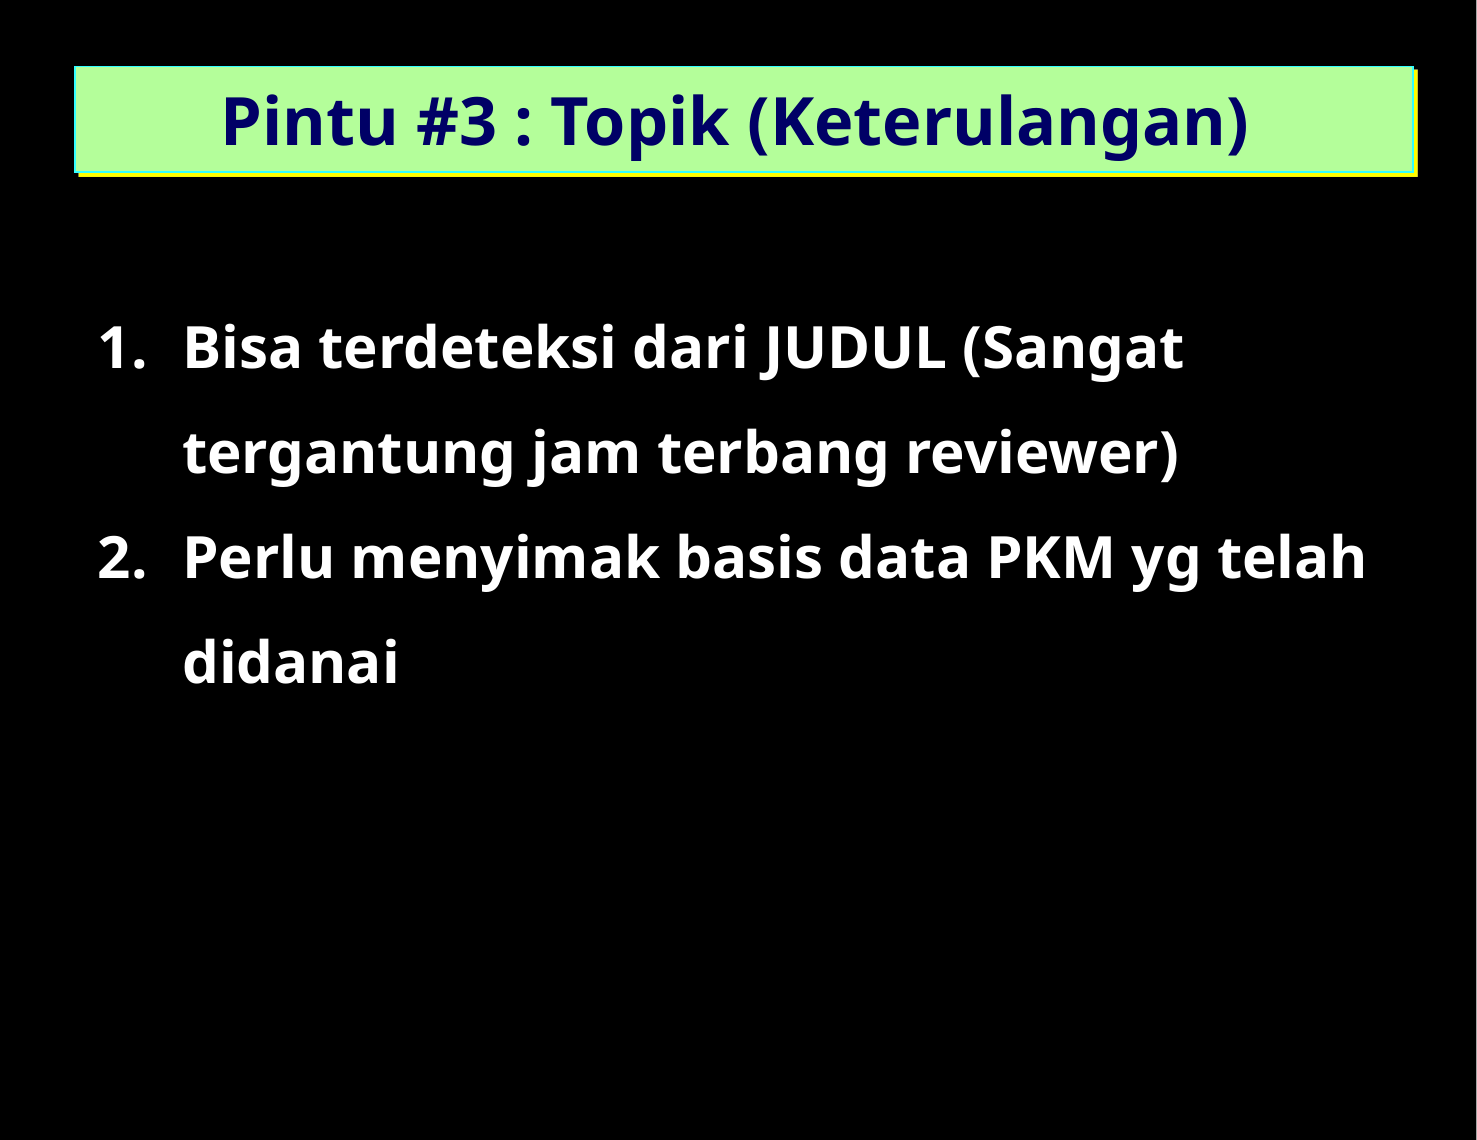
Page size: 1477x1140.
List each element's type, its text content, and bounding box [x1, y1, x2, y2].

text_box Bisa terdeteksi dari JUDUL (Sangat tergantung jam terbang reviewer) Perlu menyimak basis data PKM yg telah didanai [83, 268, 1396, 703]
text_box Pintu #3 : Topik (Keterulangan) [75, 66, 1413, 172]
